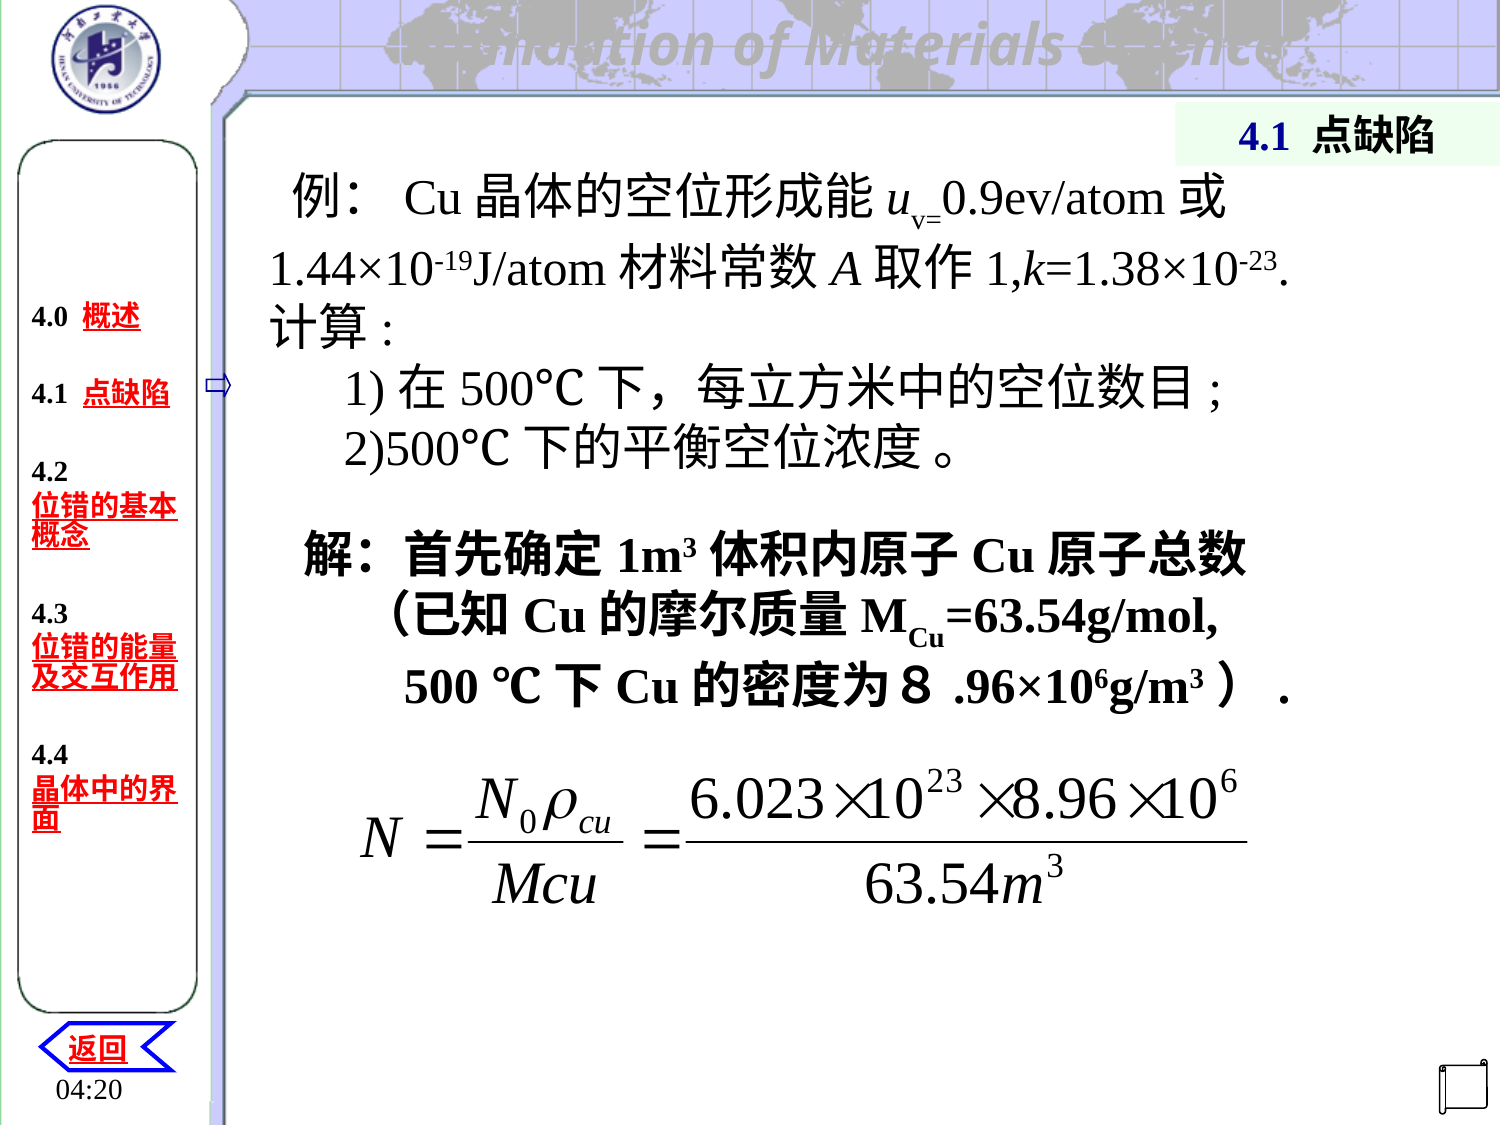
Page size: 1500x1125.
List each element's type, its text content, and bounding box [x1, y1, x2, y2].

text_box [348, 751, 1259, 918]
text_box [1439, 1059, 1488, 1114]
footer 机电工程学院 [1021, 1058, 1497, 1125]
text_box 4.0 概述 4.1 点缺陷 4.2 位错的基本概念 4.3 位错的能量及交互作用 4.4晶体中的界面 [16, 219, 195, 797]
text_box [40, 1022, 172, 1074]
picture [0, 0, 1500, 1125]
text_box 例：Cu晶体的空位形成能uv=0.9ev/atom或 1.44×10-19J/atom材料常数A取作1,k=1.38×10-23. 计算: 1)在500℃下，每立方米中的空位数目; 2)500℃下的平衡空位浓度 。 [253, 157, 1459, 483]
text_box 解：首先确定1m3体积内原子Cu原子总数 （已知Cu的摩尔质量MCu=63.54g/mol, 500 ℃下Cu的密度为８.96×106g/m3）. [289, 515, 1392, 721]
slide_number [40, 1062, 204, 1125]
text_box [206, 373, 231, 397]
text_box 4.1 点缺陷 [1175, 101, 1500, 166]
